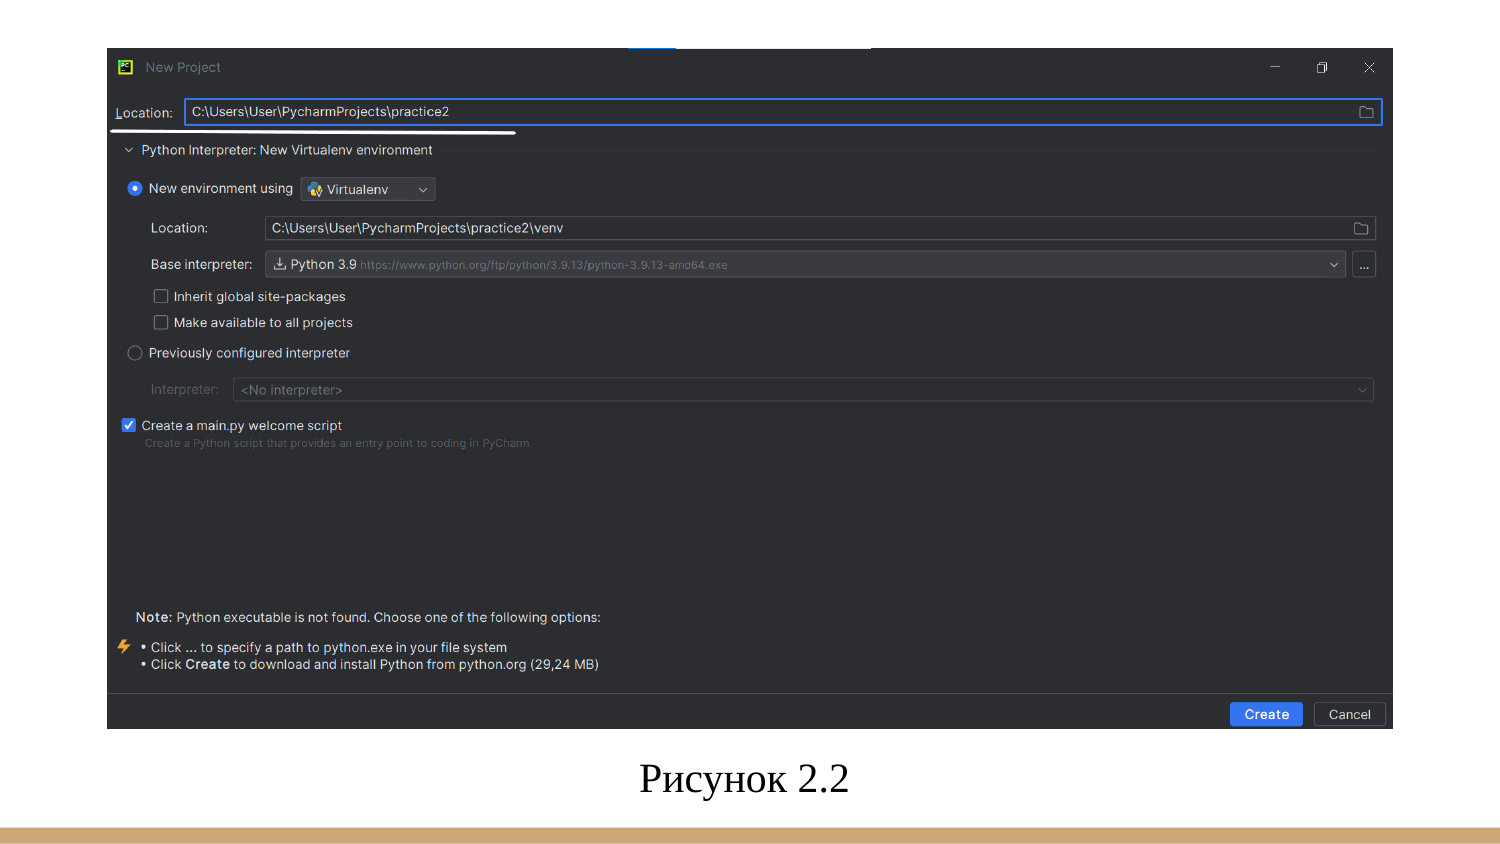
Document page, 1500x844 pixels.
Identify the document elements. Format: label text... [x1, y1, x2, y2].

title Рисунок 2.2 [107, 737, 1393, 844]
picture [106, 48, 1393, 730]
